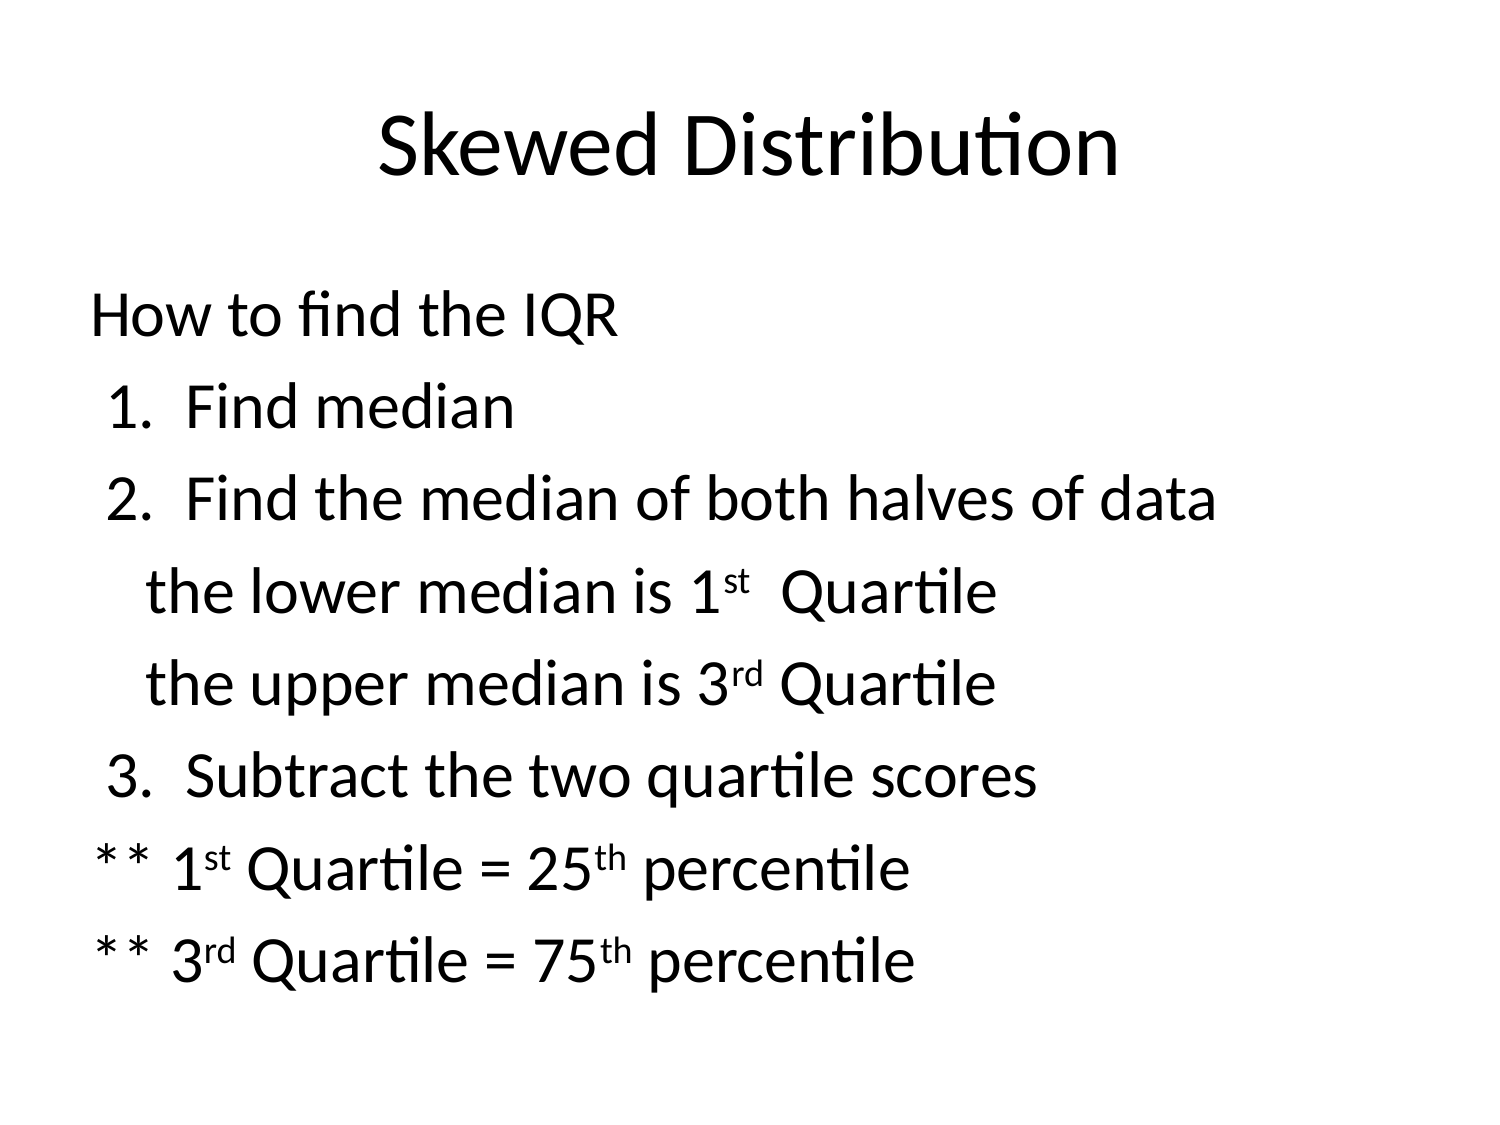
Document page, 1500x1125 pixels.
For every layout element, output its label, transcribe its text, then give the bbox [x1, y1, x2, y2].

title Skewed Distribution [75, 45, 1425, 233]
list How to find the IQR 1. Find median 2. Find the median of both halves of data the lower median is 1st Quartile the upper median is 3rd Quartile 3. Subtract the two quartile scores ** 1st Quartile = 25th percentile ** 3rd Quartile = 75th percentile [75, 262, 1425, 1005]
